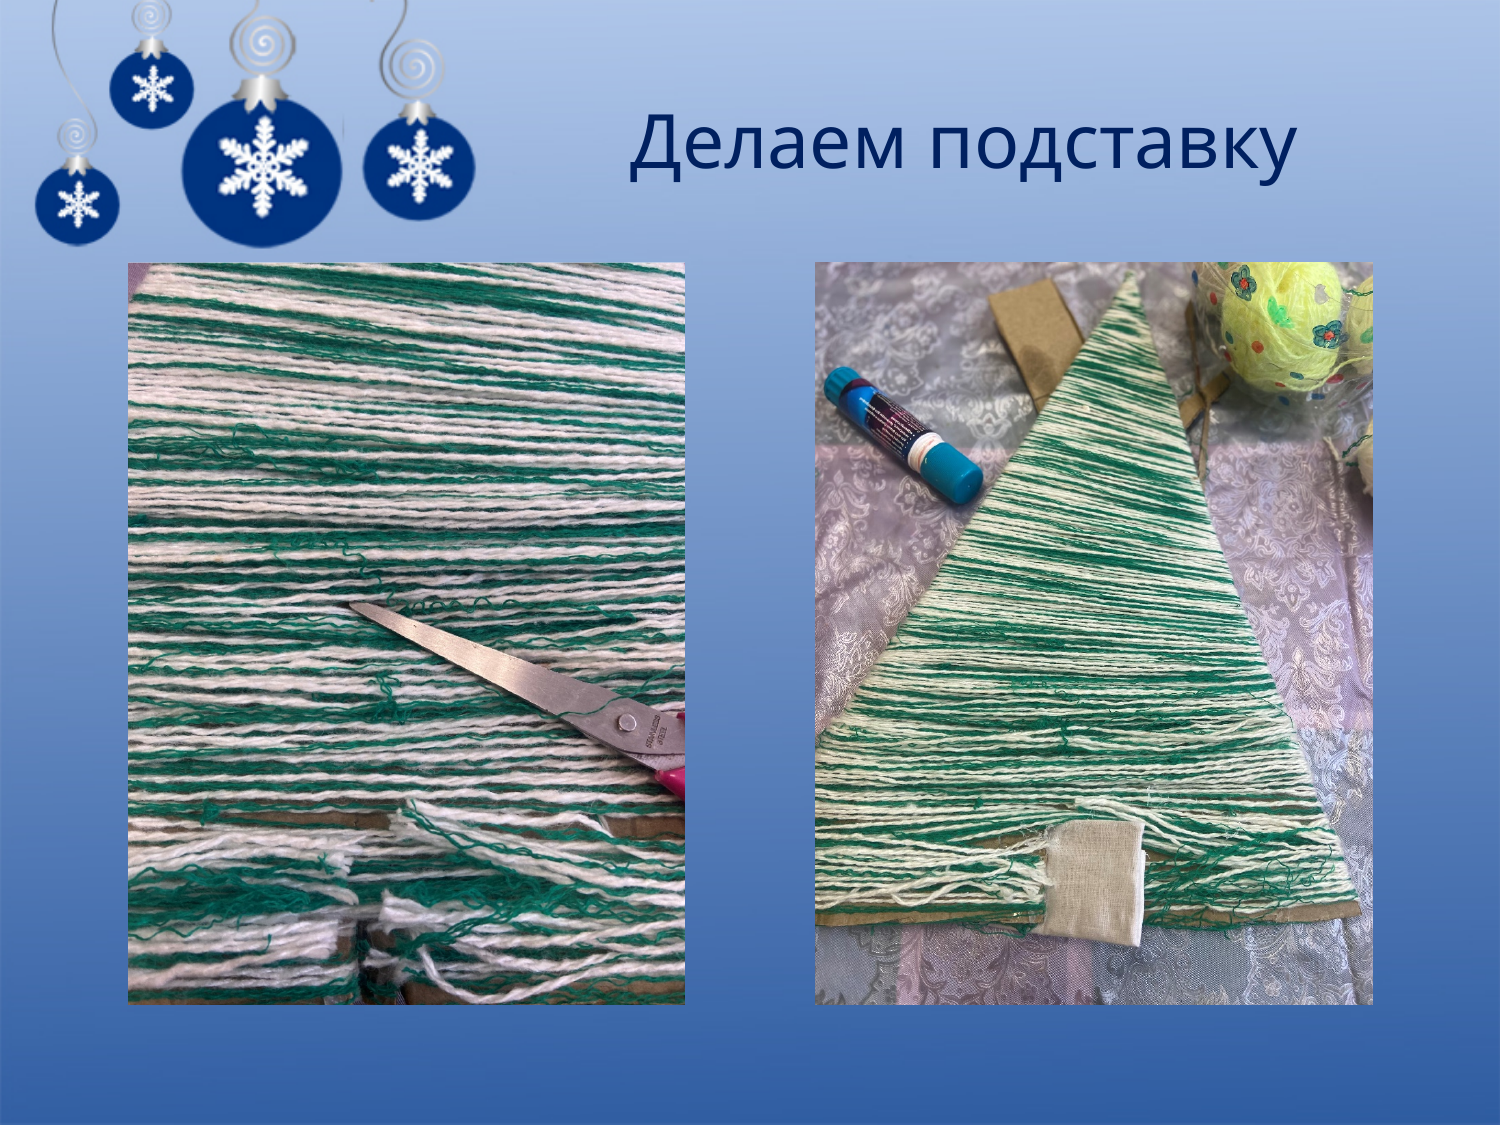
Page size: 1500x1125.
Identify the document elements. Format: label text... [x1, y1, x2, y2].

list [34, 354, 778, 913]
title Делаем подставку [503, 45, 1425, 233]
picture [0, 0, 1500, 1125]
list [815, 262, 1373, 1006]
